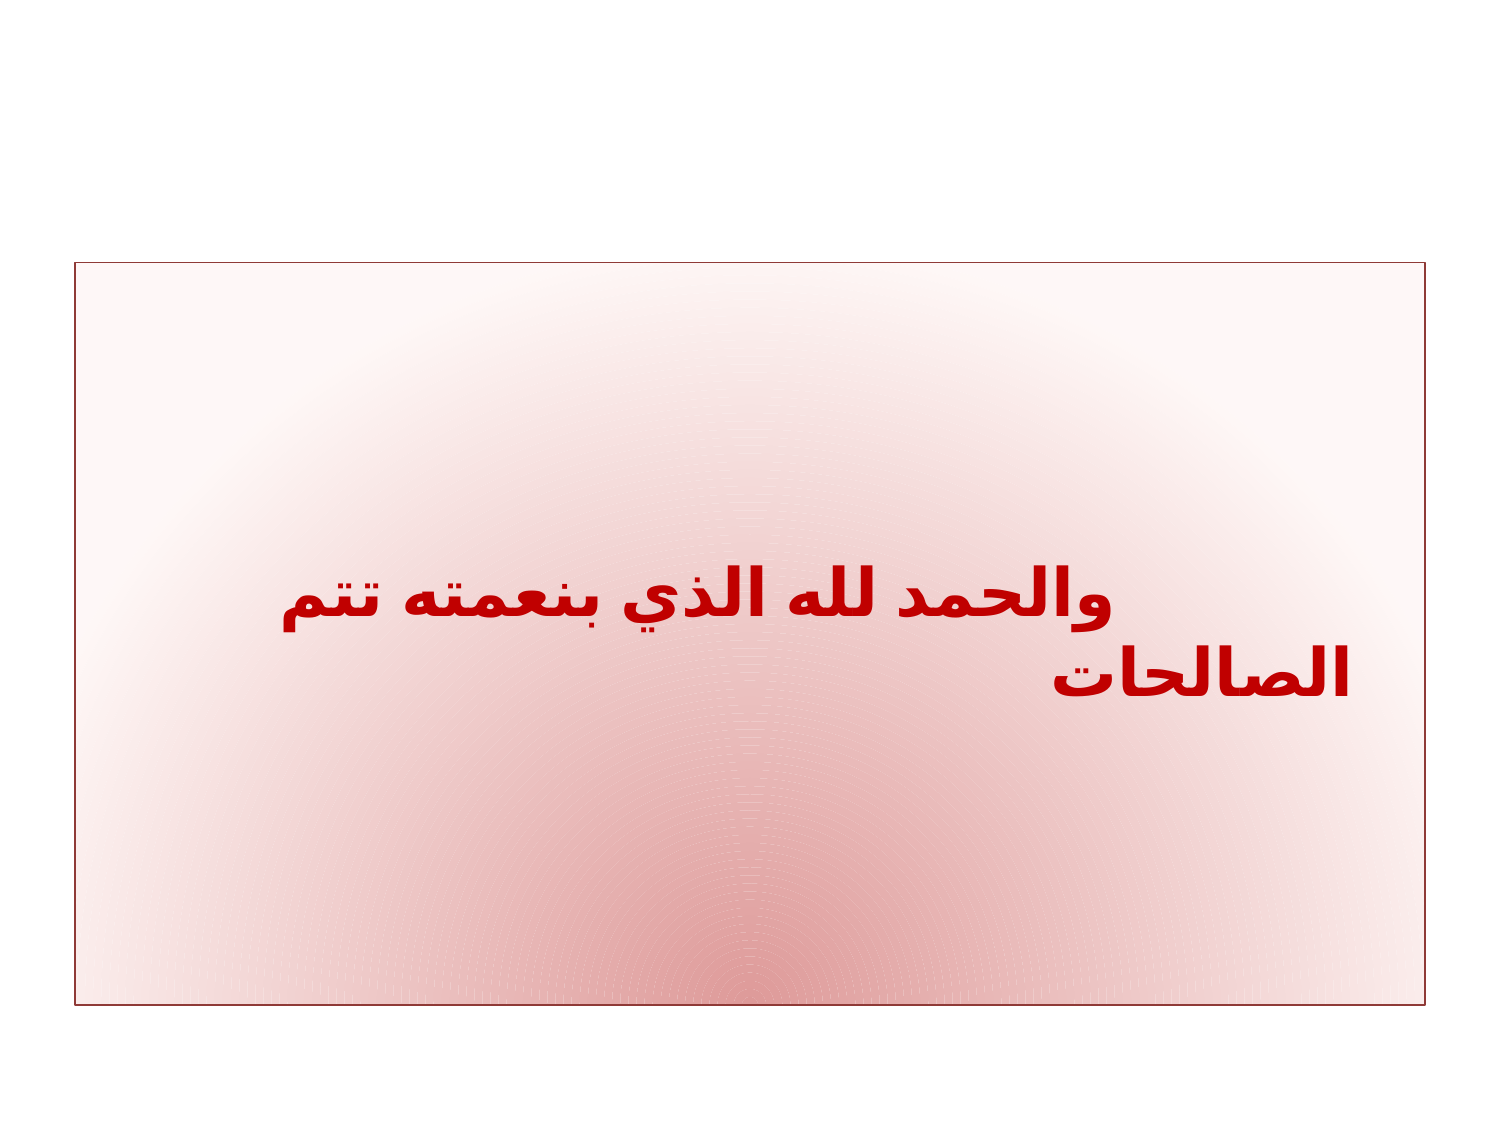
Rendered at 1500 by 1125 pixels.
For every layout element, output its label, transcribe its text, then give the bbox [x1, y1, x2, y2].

list والحمد لله الذي بنعمته تتم الصالحات [74, 262, 1426, 1006]
